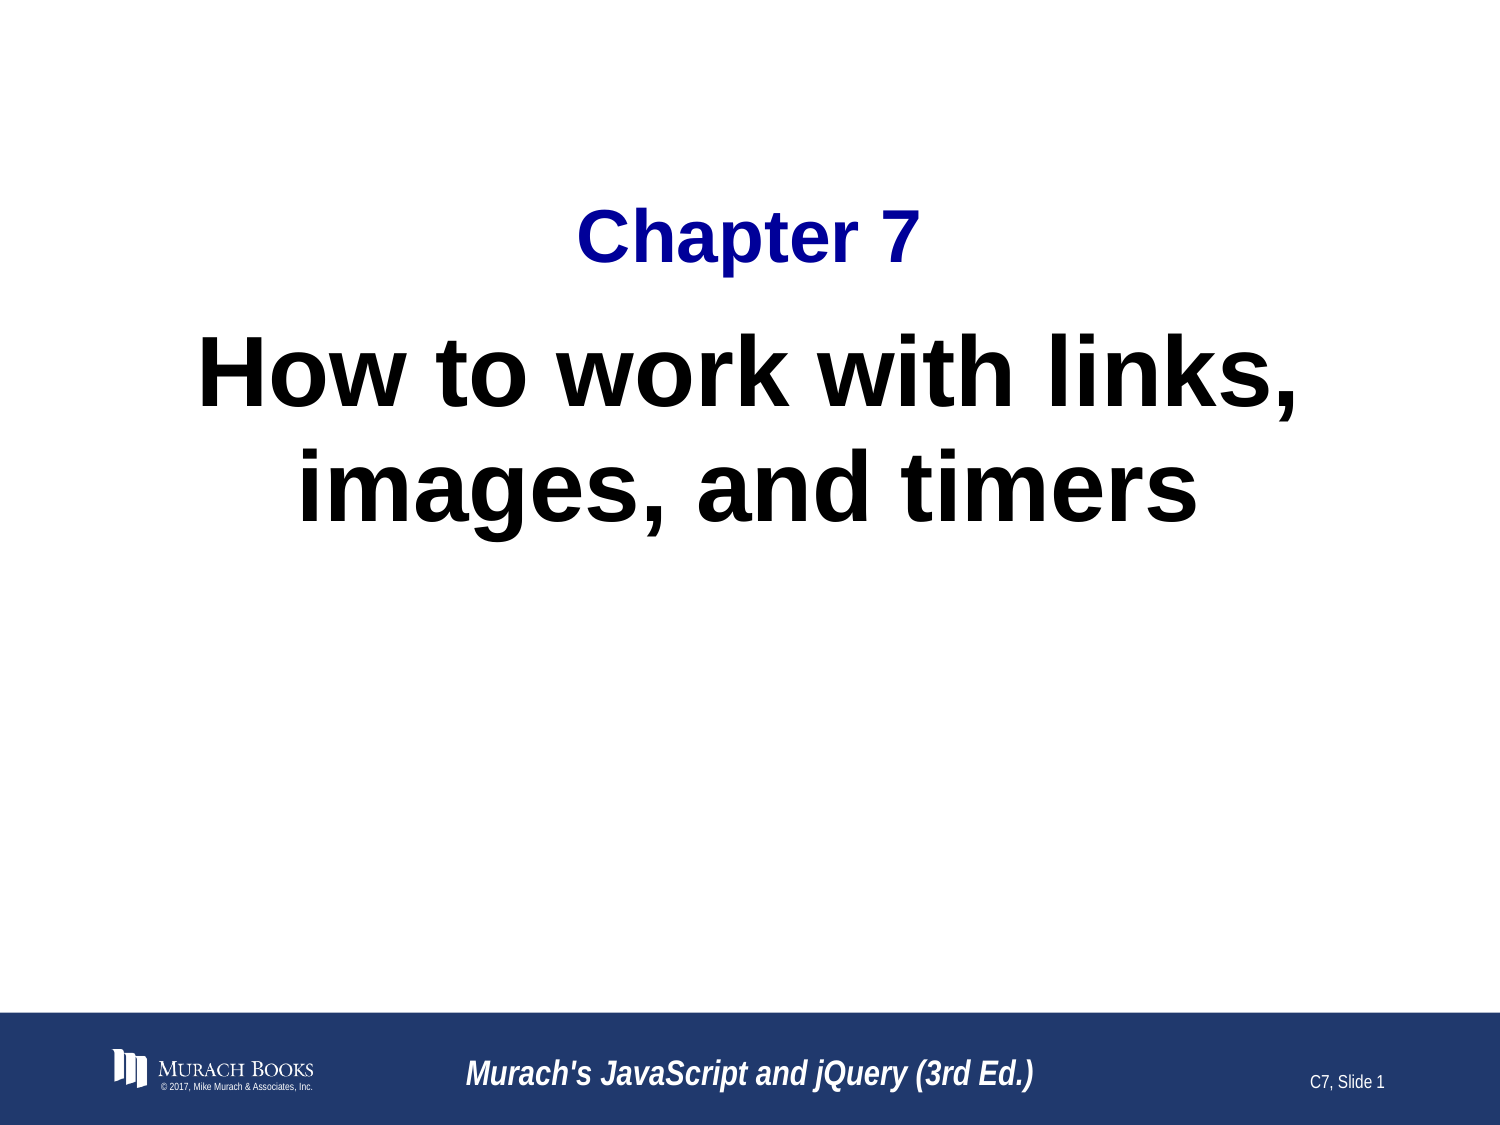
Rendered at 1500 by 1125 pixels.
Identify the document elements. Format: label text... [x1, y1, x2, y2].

footer © 2017, Mike Murach & Associates, Inc. [12, 1025, 463, 1100]
slide_number C7, Slide 1 [1087, 1025, 1400, 1100]
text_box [149, 262, 1348, 556]
title Chapter 7 [112, 187, 1388, 279]
slide_number Murach's JavaScript and jQuery (3rd Ed.) [463, 1025, 1050, 1100]
